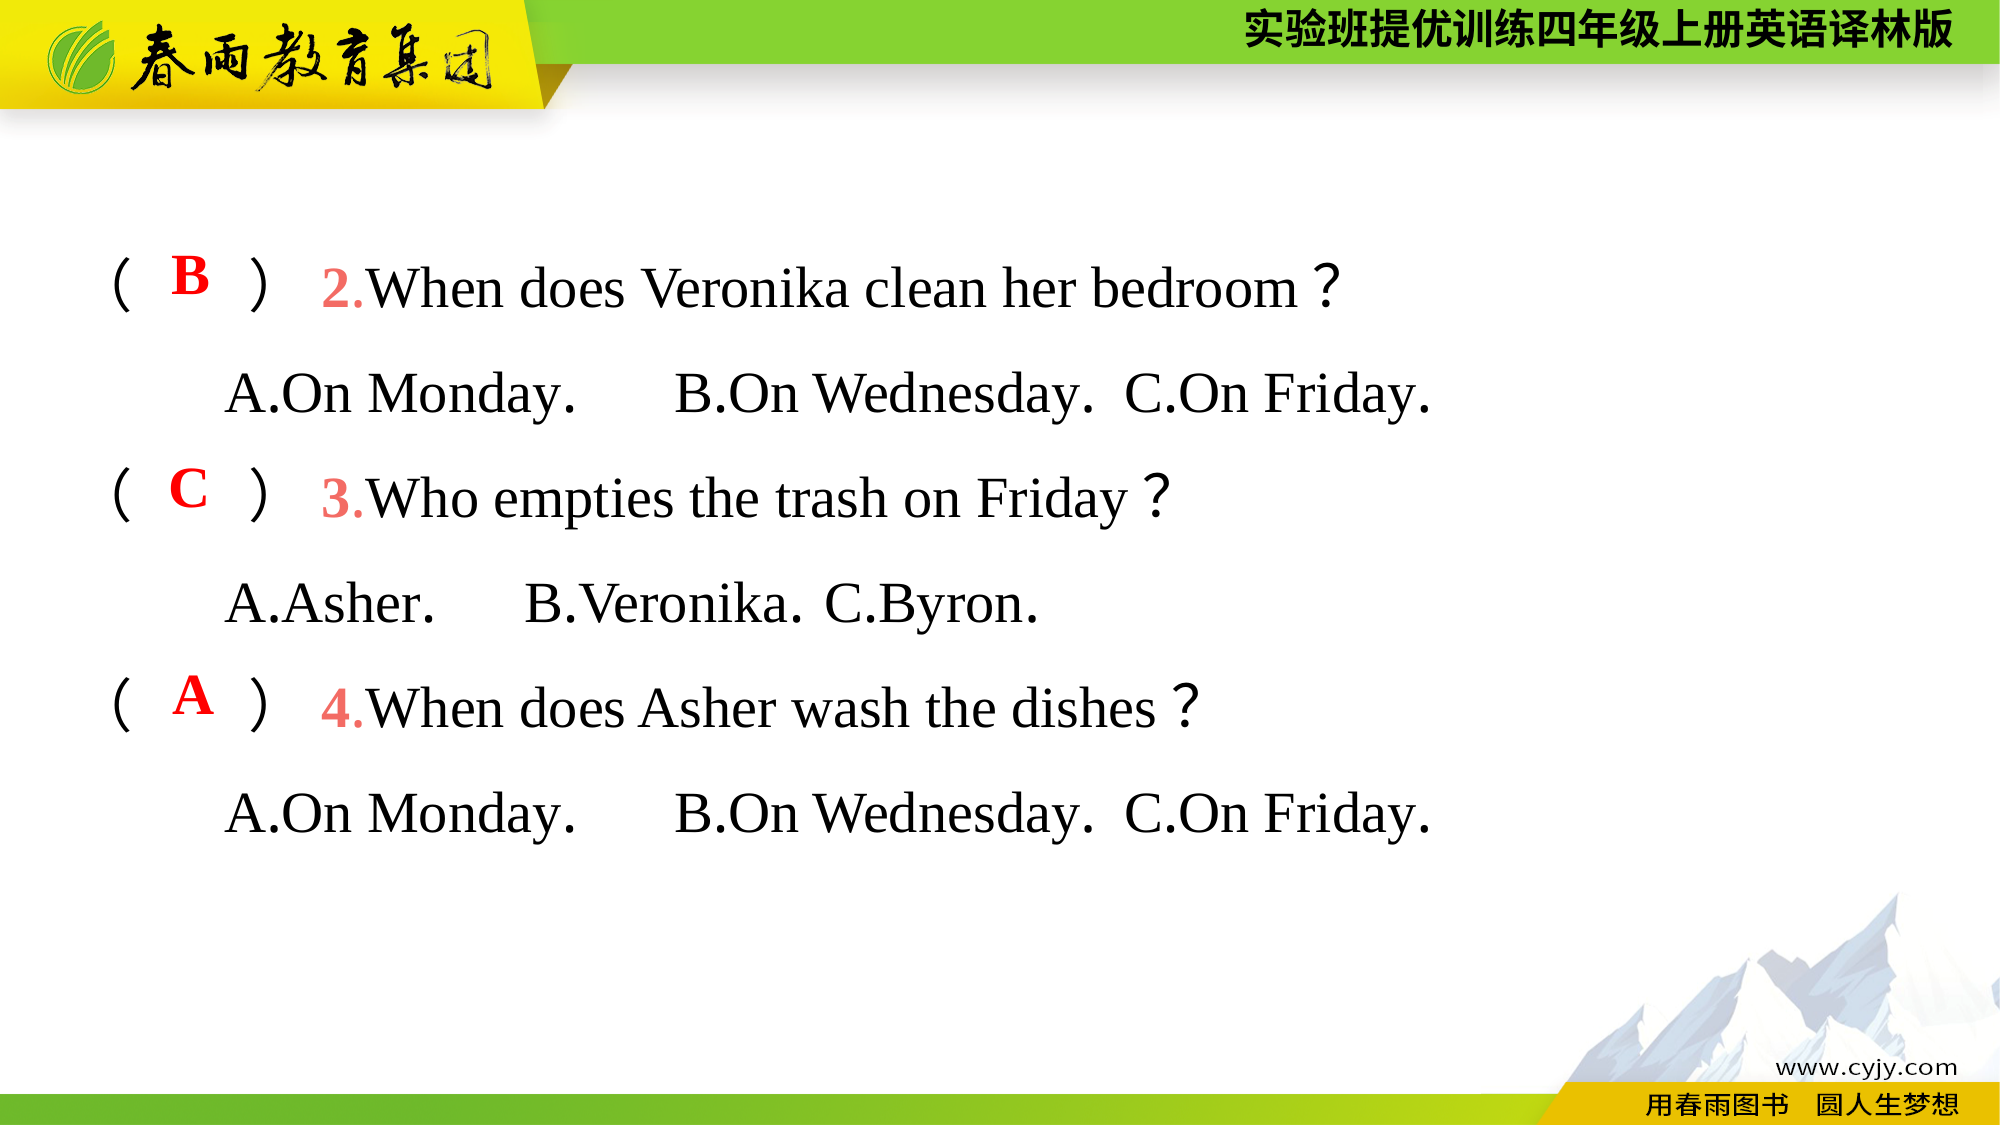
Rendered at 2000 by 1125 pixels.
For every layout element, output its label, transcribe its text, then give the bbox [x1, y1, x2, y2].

picture [0, 0, 2000, 1125]
text_box A [157, 648, 229, 734]
text_box C [153, 441, 226, 527]
list （ ）2.When does Veronika clean her bedroom？ A.On Monday. B.On Wednesday. C.On Friday. （ ）3.Who empties the trash on Friday？ A.Asher. B.Veronika. C.Byron. （ ）4.When does Asher wash the dishes？ A.On Monday. B.On Wednesday. C.On Friday. [59, 206, 1944, 858]
text_box B [157, 228, 226, 314]
